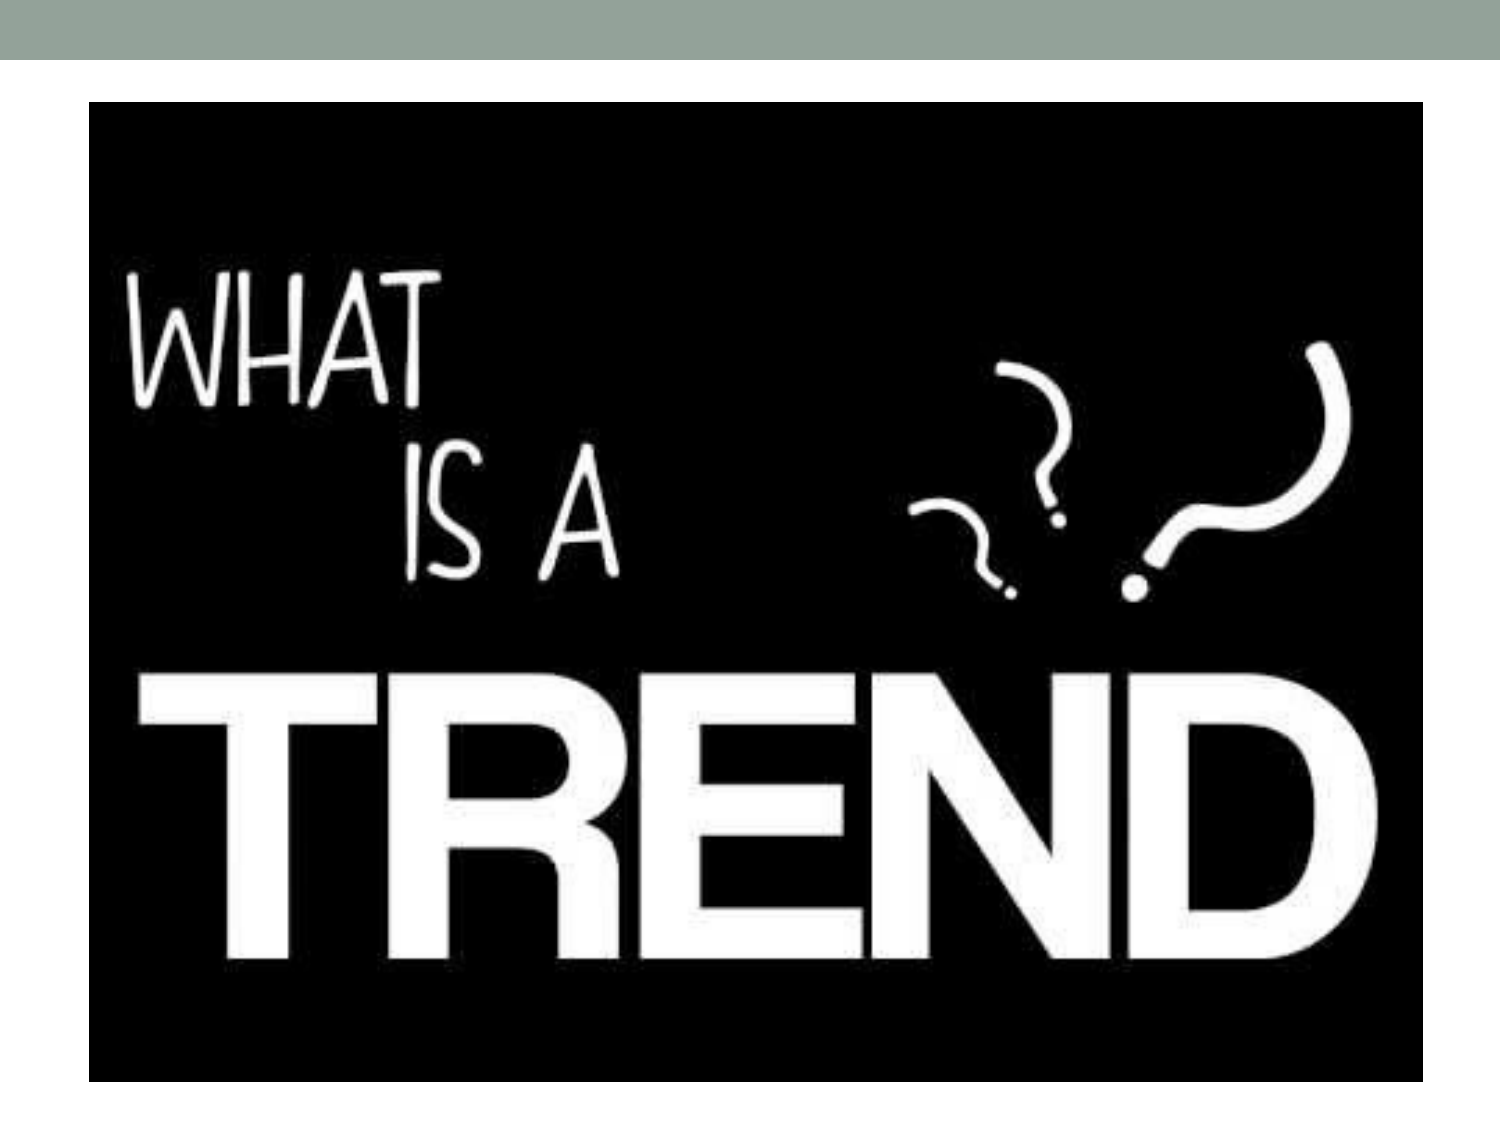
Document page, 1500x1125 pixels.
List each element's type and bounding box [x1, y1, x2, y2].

text_box [88, 101, 1424, 1083]
